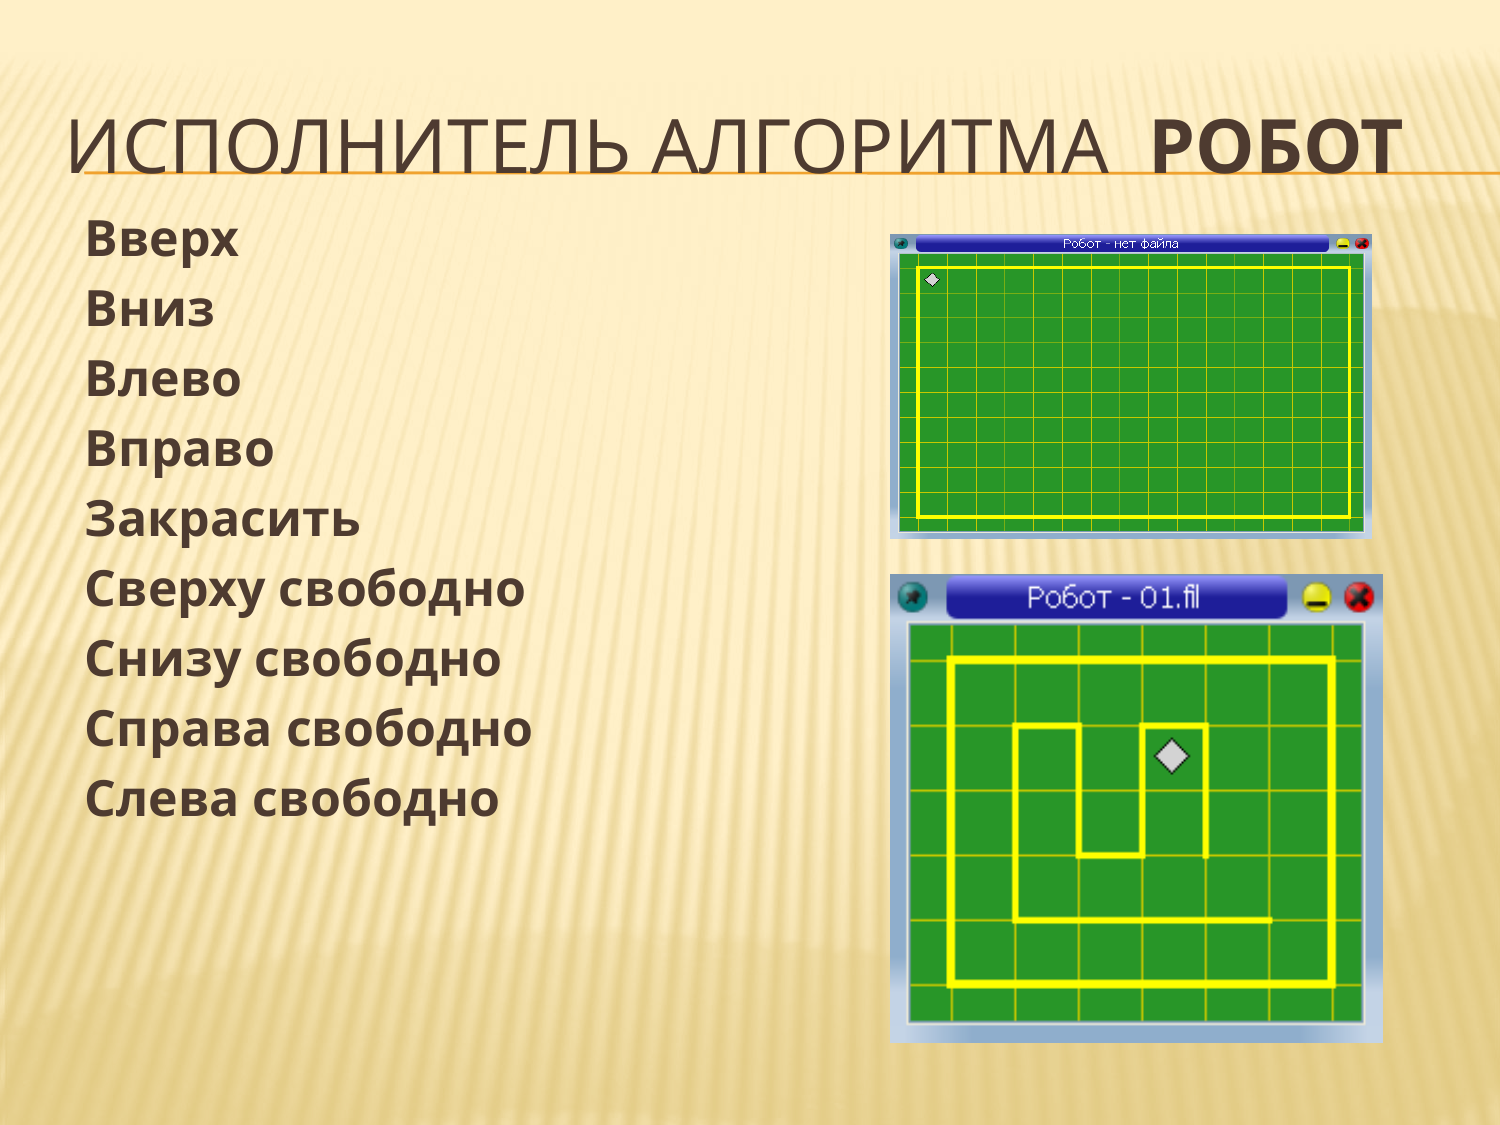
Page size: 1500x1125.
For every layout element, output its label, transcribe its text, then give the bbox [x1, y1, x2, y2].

picture [890, 234, 1372, 540]
title Исполнитель алгоритма Робот [50, 75, 1475, 213]
picture [890, 573, 1383, 1044]
list Вверх Вниз Влево Вправо Закрасить Сверху свободно Снизу свободно Справа свободно Слева свободно [70, 199, 809, 1102]
